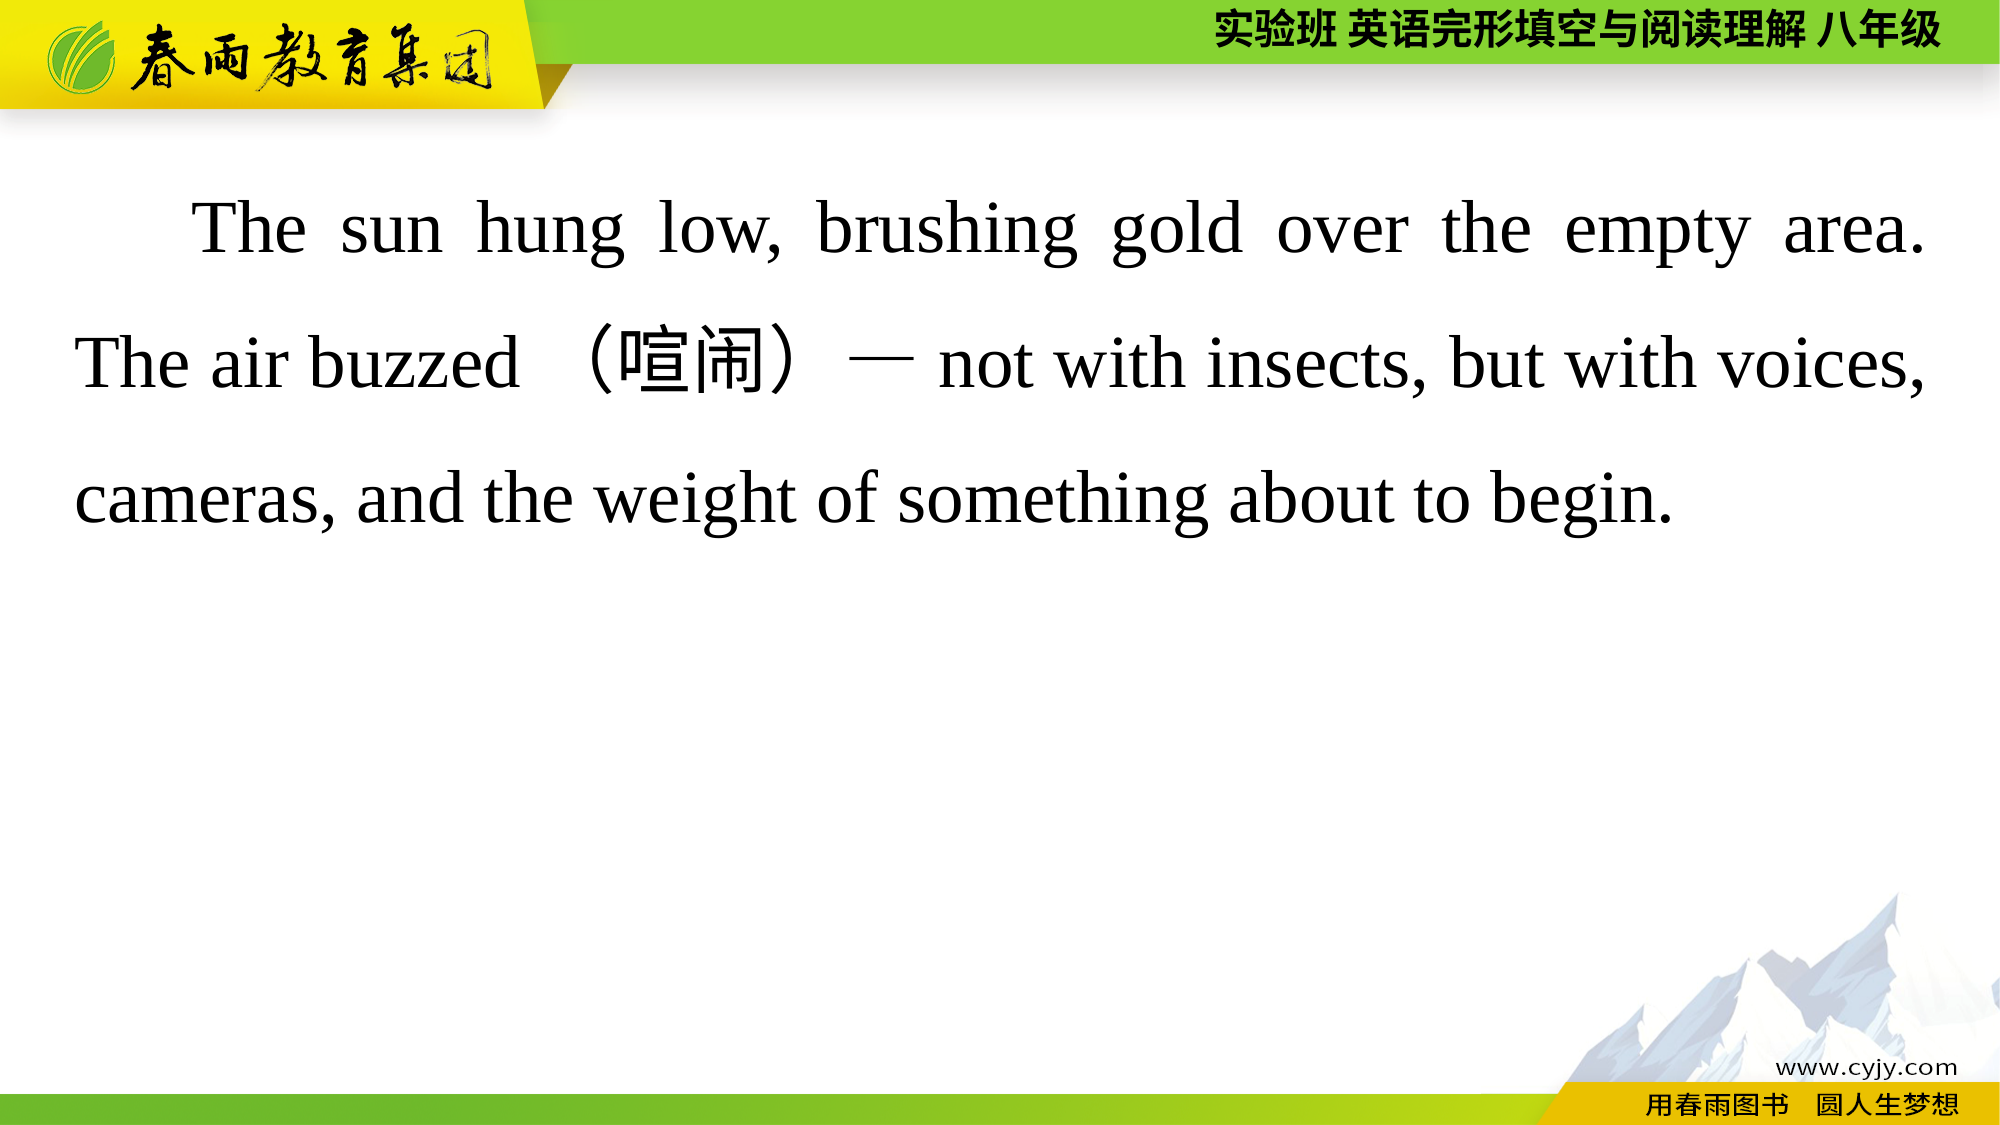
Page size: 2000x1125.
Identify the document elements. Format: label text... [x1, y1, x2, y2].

picture [0, 0, 2000, 1125]
list The sun hung low, brushing gold over the empty area. The air buzzed（喧闹）—not with insects, but with voices, cameras, and the weight of something about to begin. [59, 125, 1944, 534]
